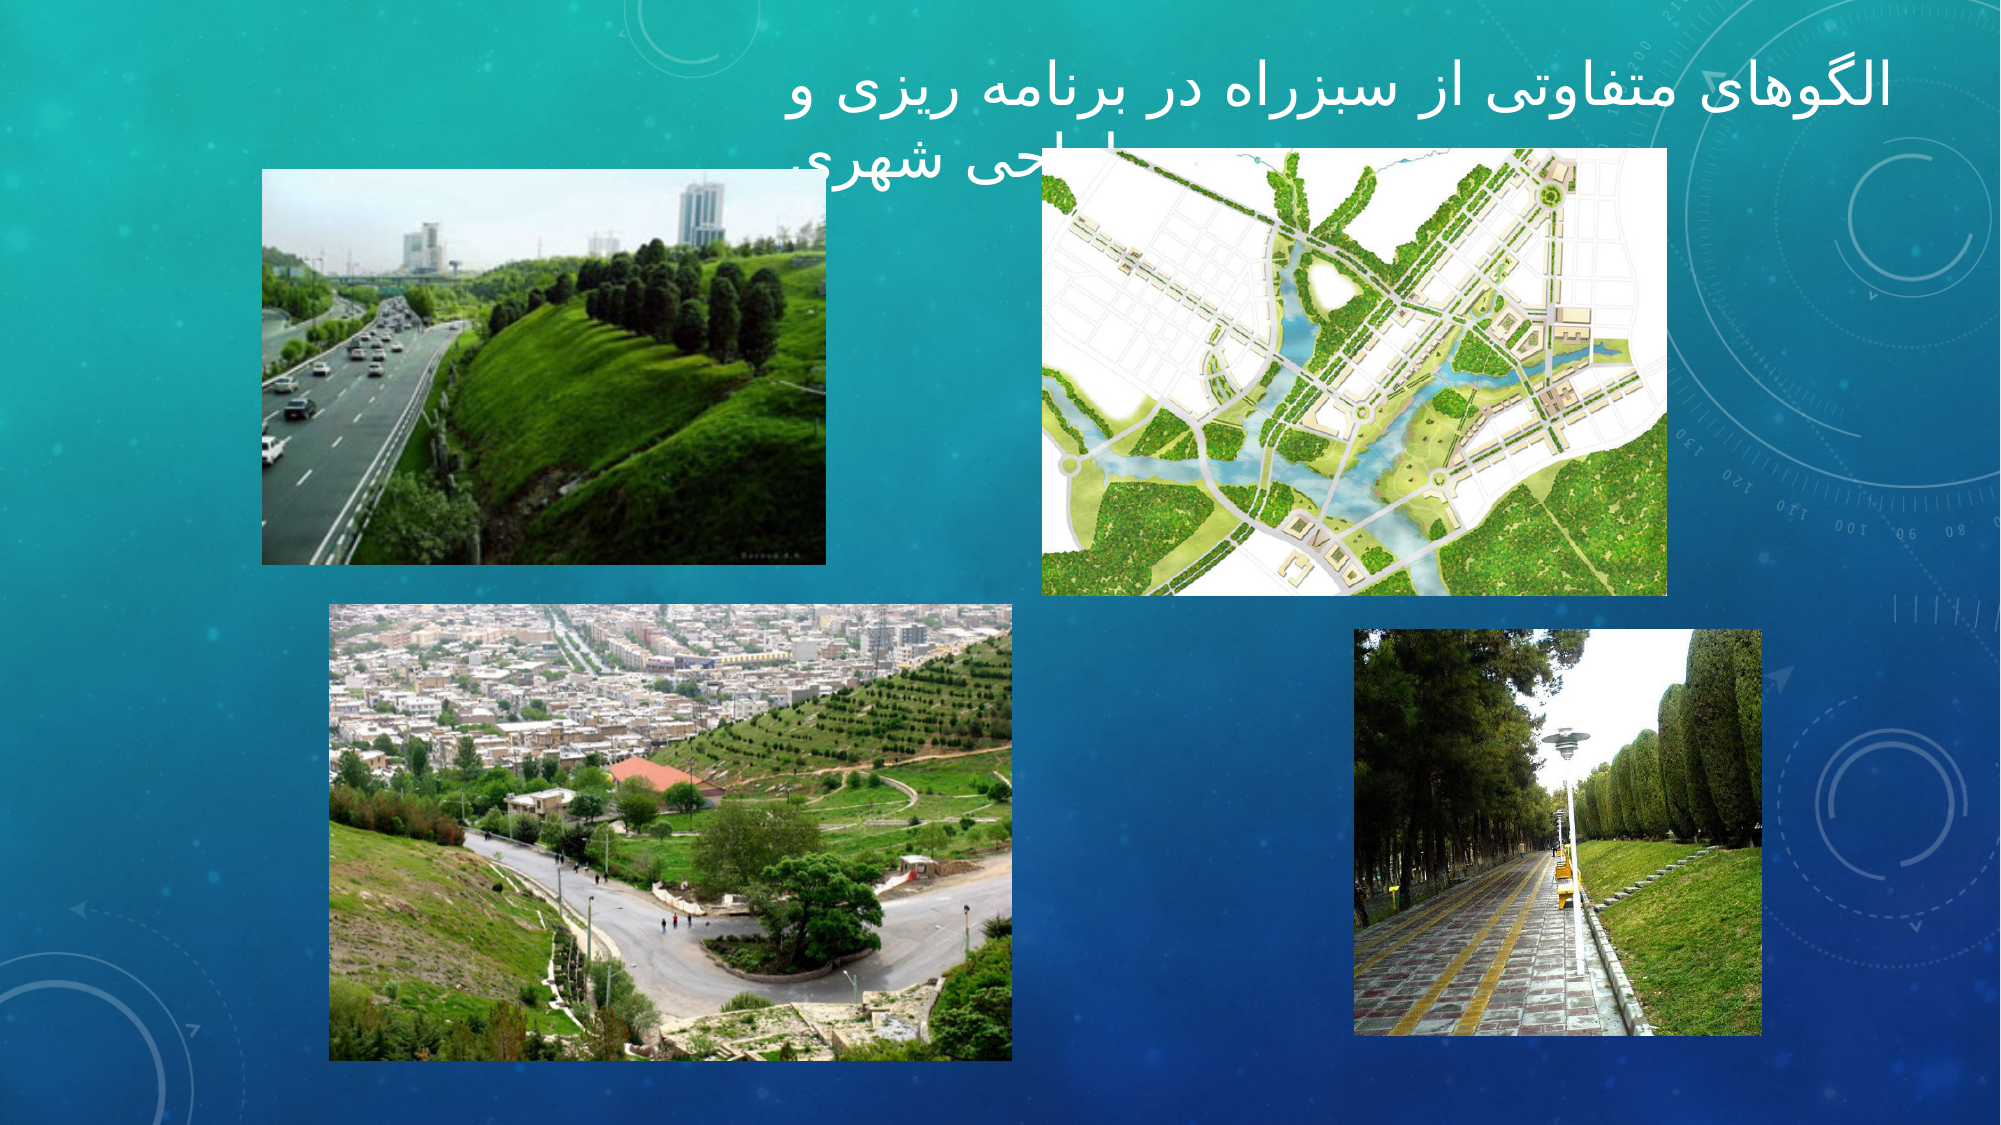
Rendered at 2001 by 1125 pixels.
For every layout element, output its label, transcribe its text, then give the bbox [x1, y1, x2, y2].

text_box الگوهای متفاوتی از سبزراه در برنامه ریزی و طراحی شهری [773, 38, 1971, 197]
picture [0, 0, 2001, 1125]
